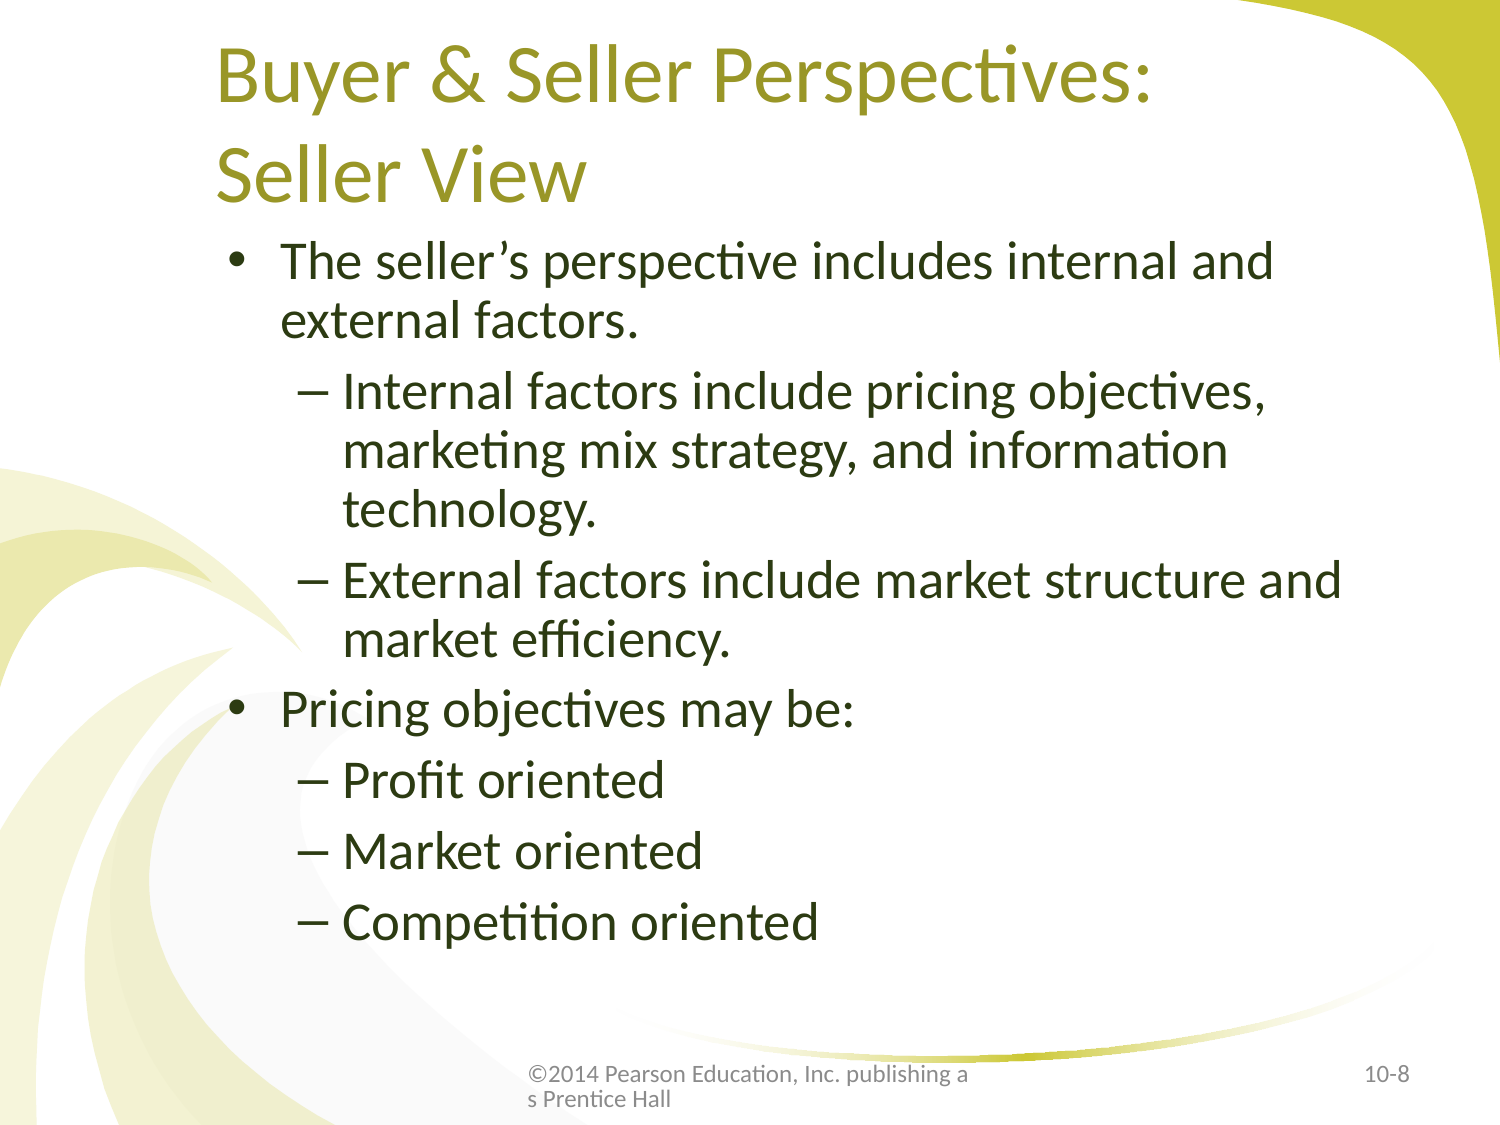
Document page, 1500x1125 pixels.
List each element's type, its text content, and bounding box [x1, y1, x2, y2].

footer ©2014 Pearson Education, Inc. publishing as Prentice Hall [512, 1042, 988, 1103]
slide_number 10-8 [1074, 1042, 1425, 1103]
title Buyer & Seller Perspectives: Seller View [200, 37, 1438, 200]
list The seller’s perspective includes internal and external factors. Internal factors include pricing objectives, marketing mix strategy, and information technology. External factors include market structure and market efficiency. Pricing objectives may be: Profit oriented Market oriented Competition oriented [212, 224, 1438, 963]
